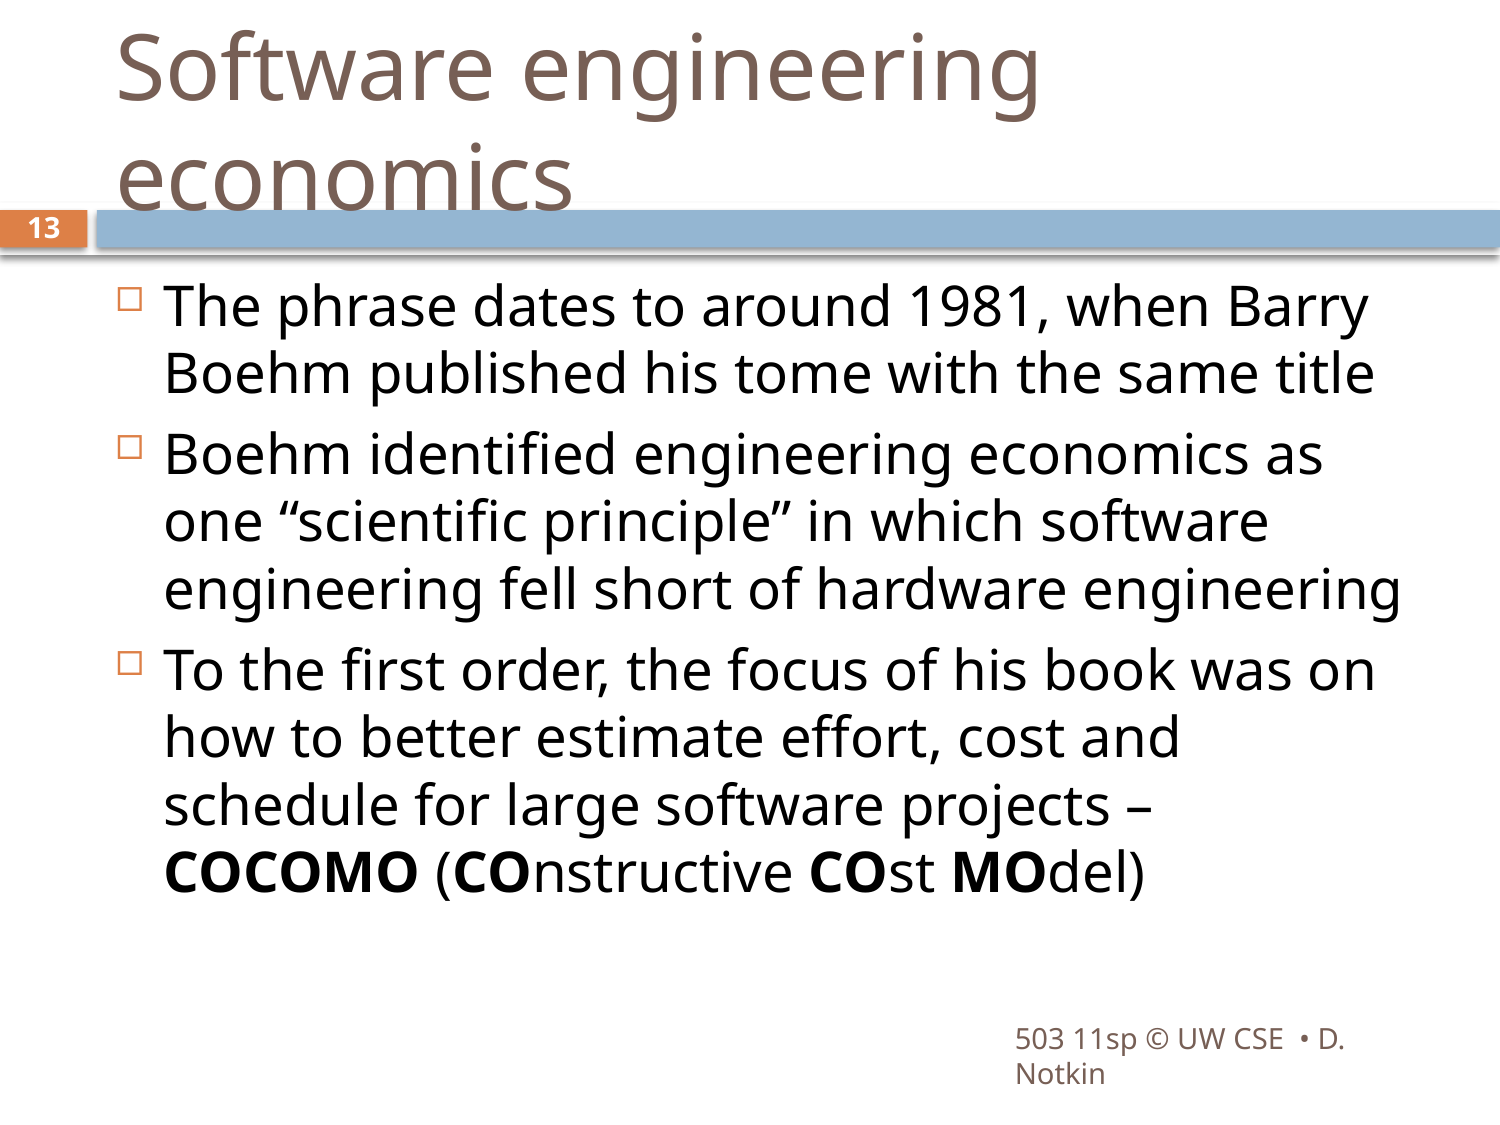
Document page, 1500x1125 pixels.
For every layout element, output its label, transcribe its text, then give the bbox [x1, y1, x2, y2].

list The phrase dates to around 1981, when Barry Boehm published his tome with the same title Boehm identified engineering economics as one “scientific principle” in which software engineering fell short of hardware engineering To the first order, the focus of his book was on how to better estimate effort, cost and schedule for large software projects – COCOMO (COnstructive COst MOdel) [100, 262, 1438, 1000]
slide_number 503 11sp © UW CSE • D. Notkin [999, 1025, 1438, 1085]
title Software engineering economics [100, 37, 1438, 200]
slide_number 13 [0, 208, 88, 249]
